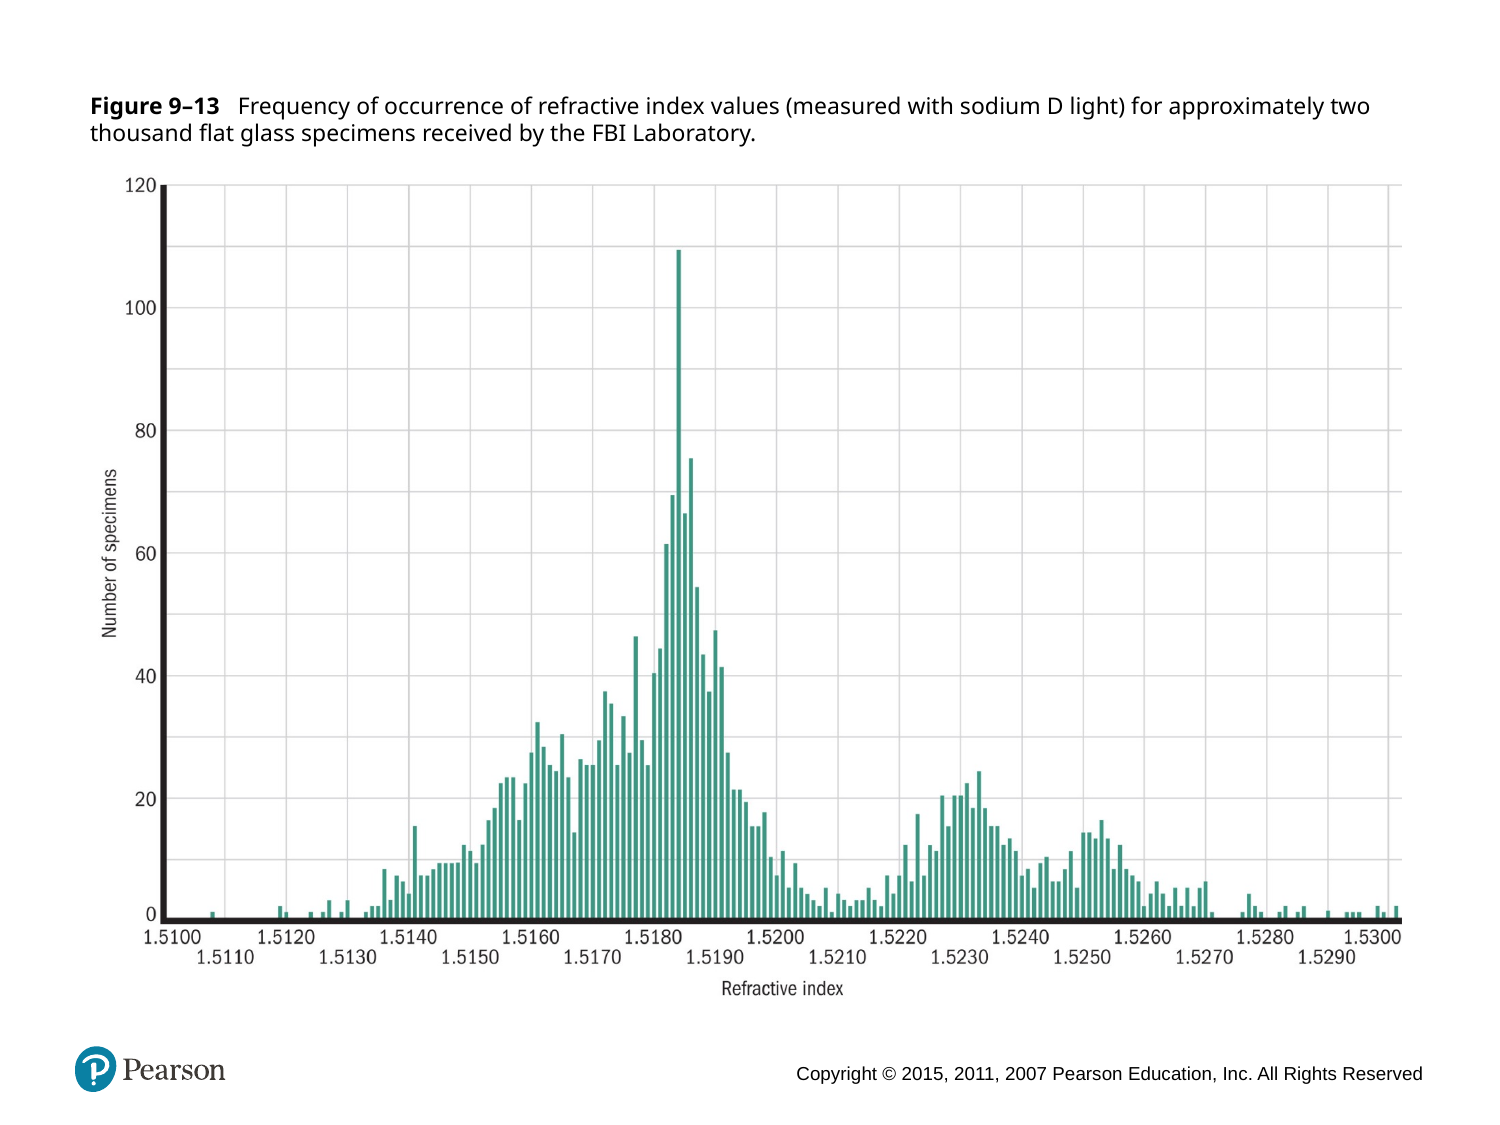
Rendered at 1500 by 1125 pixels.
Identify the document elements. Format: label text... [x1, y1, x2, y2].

title Figure 9–13 Frequency of occurrence of refractive index values (measured with sodium D light) for approximately two thousand flat glass specimens received by the FBI Laboratory. [74, 62, 1426, 176]
picture [98, 174, 1402, 1001]
